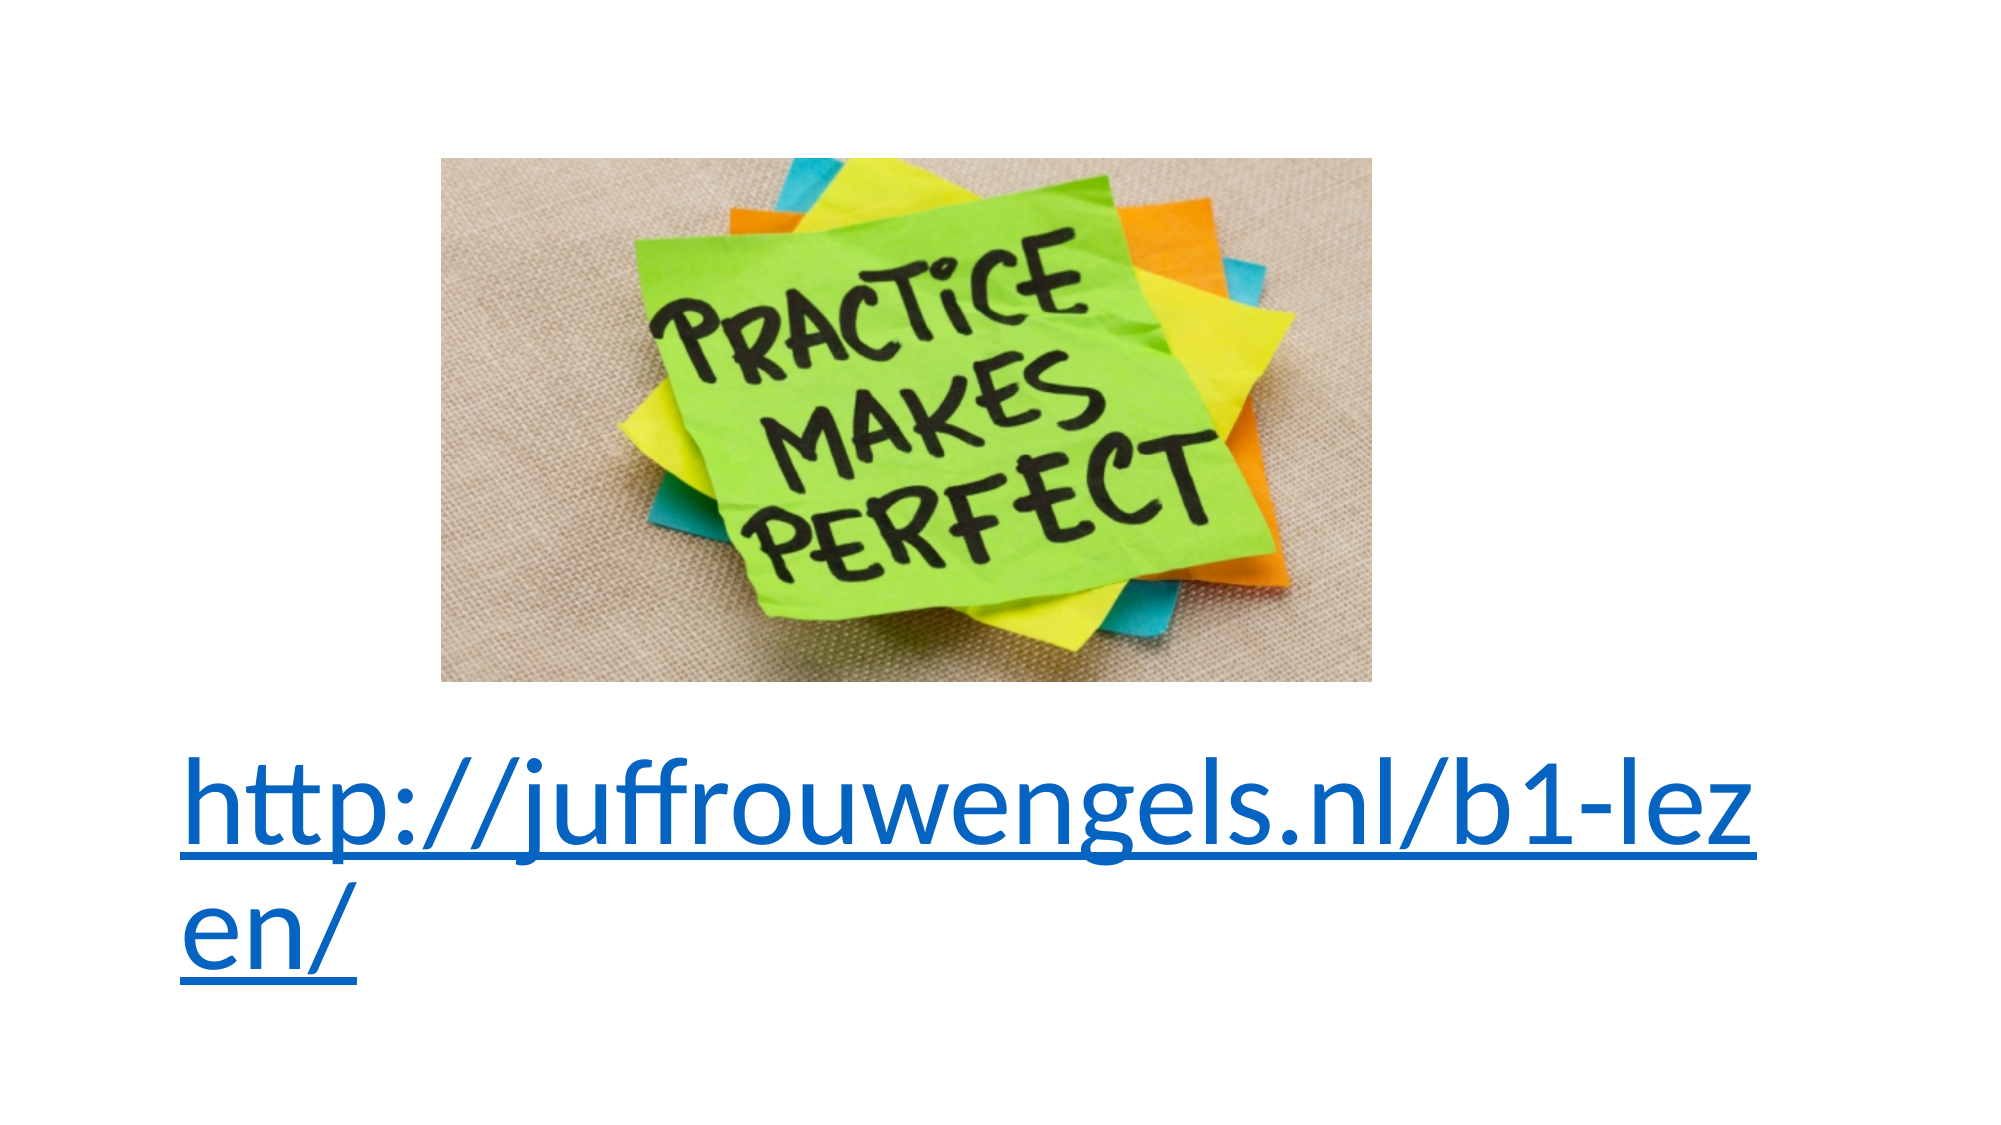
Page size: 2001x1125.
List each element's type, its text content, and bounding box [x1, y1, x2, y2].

picture [441, 158, 1372, 682]
text_box http://juffrouwengels.nl/b1-lezen/ [165, 711, 1800, 1027]
